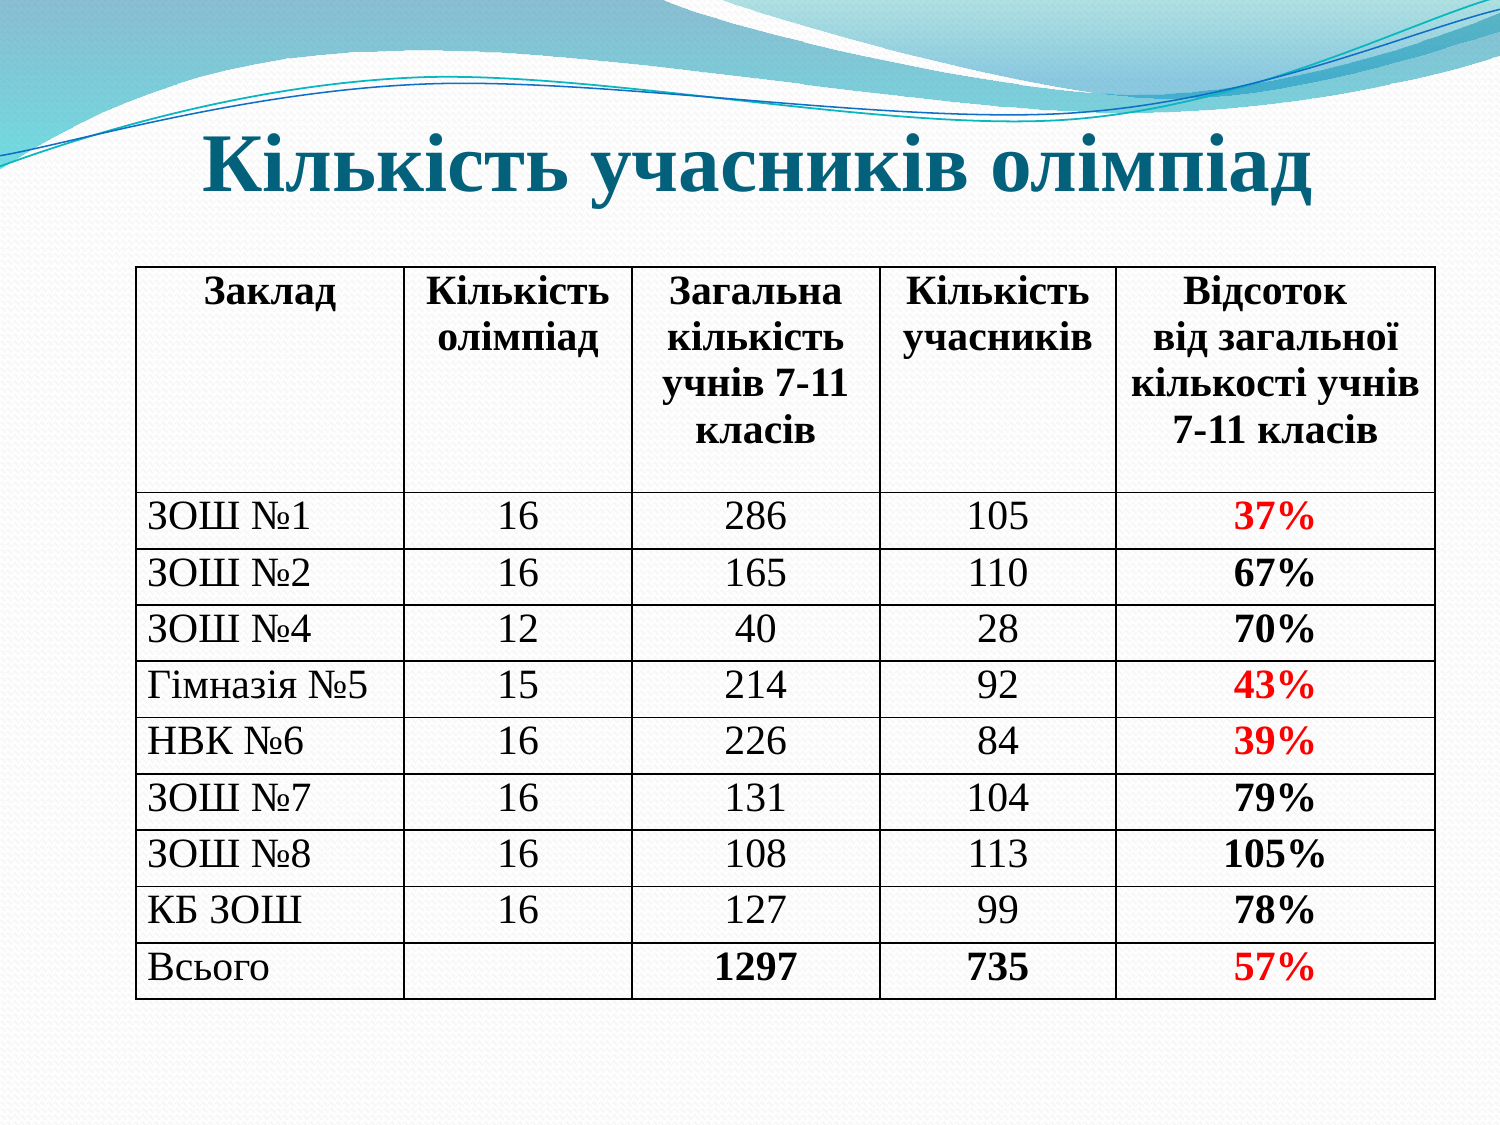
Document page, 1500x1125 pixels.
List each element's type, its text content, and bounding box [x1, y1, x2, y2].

table_cell 214 [633, 662, 879, 717]
table_cell ЗОШ №7 [137, 775, 403, 829]
table_cell ЗОШ №8 [137, 831, 403, 886]
table_cell 78% [1117, 887, 1434, 942]
table_cell 16 [405, 550, 631, 604]
table_cell 79% [1117, 775, 1434, 829]
table_cell ЗОШ №4 [137, 606, 403, 660]
table_cell 28 [881, 606, 1115, 660]
table_cell 70% [1117, 606, 1434, 660]
table_cell 735 [881, 944, 1115, 998]
table_cell ЗОШ №1 [137, 493, 403, 548]
table_cell [405, 944, 631, 998]
table_cell 40 [633, 606, 879, 660]
table_cell 131 [633, 775, 879, 829]
table_header Кількість учасників [881, 268, 1115, 492]
table_cell 108 [633, 831, 879, 886]
table_cell Гімназія №5 [137, 662, 403, 717]
table_cell 127 [633, 887, 879, 942]
table_cell 1297 [633, 944, 879, 998]
table_cell КБ ЗОШ [137, 887, 403, 942]
table_cell 99 [881, 887, 1115, 942]
table_cell 16 [405, 718, 631, 773]
table_cell 286 [633, 493, 879, 548]
table_cell 16 [405, 775, 631, 829]
table_cell 113 [881, 831, 1115, 886]
table_cell 226 [633, 718, 879, 773]
table_cell 92 [881, 662, 1115, 717]
table_cell ЗОШ №2 [137, 550, 403, 604]
table_cell 16 [405, 887, 631, 942]
table_cell Всього [137, 944, 403, 998]
table_cell 165 [633, 550, 879, 604]
title Кількість учасників олімпіад [76, 66, 1440, 209]
table_header Відсоток від загальної кількості учнів 7-11 класів [1117, 268, 1434, 492]
table_cell 67% [1117, 550, 1434, 604]
table_header Заклад [137, 268, 403, 492]
table_cell 105 [881, 493, 1115, 548]
table_cell 16 [405, 493, 631, 548]
table_cell 105% [1117, 831, 1434, 886]
table_cell 12 [405, 606, 631, 660]
table_header Загальна кількість учнів 7-11 класів [633, 268, 879, 492]
table_header Кількість олімпіад [405, 268, 631, 492]
table_cell 104 [881, 775, 1115, 829]
table_cell 110 [881, 550, 1115, 604]
table_cell 84 [881, 718, 1115, 773]
table_cell 43% [1117, 662, 1434, 717]
table_cell 39% [1117, 718, 1434, 773]
table_cell 57% [1117, 944, 1434, 998]
table_cell 37% [1117, 493, 1434, 548]
table_cell НВК №6 [137, 718, 403, 773]
table_cell 16 [405, 831, 631, 886]
table_cell 15 [405, 662, 631, 717]
